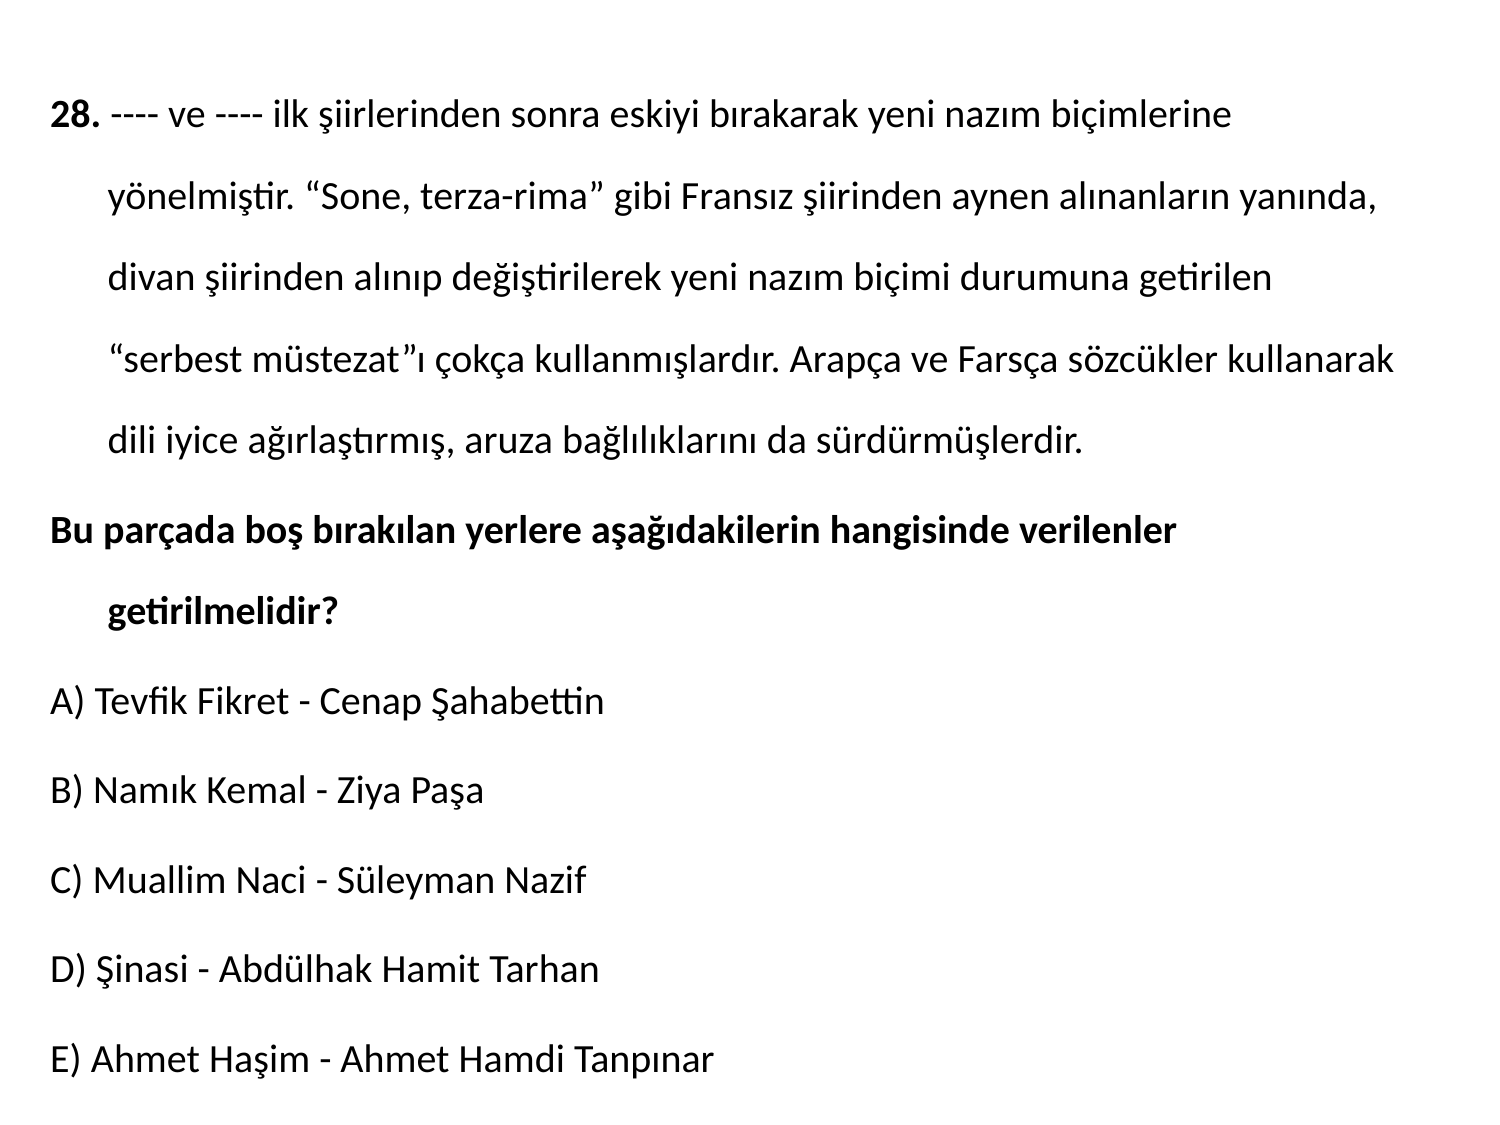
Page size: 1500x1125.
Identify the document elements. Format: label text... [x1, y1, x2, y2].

list 28. ---- ve ---- ilk şiirlerinden sonra eskiyi bırakarak yeni nazım biçimlerine yönelmiştir. “Sone, terza-rima” gibi Fransız şiirinden aynen alınanların yanında, divan şiirinden alınıp değiştirilerek yeni nazım biçimi durumuna getirilen “serbest müstezat”ı çokça kullanmışlardır. Arapça ve Farsça sözcükler kullanarak dili iyice ağırlaştırmış, aruza bağlılıklarını da sürdürmüşlerdir. Bu parçada boş bırakılan yerlere aşağıdakilerin hangisinde verilenler getirilmelidir? A) Tevfik Fikret - Cenap Şahabettin B) Namık Kemal - Ziya Paşa C) Muallim Naci - Süleyman Nazif D) Şinasi - Abdülhak Hamit Tarhan E) Ahmet Haşim - Ahmet Hamdi Tanpınar [35, 46, 1430, 1090]
